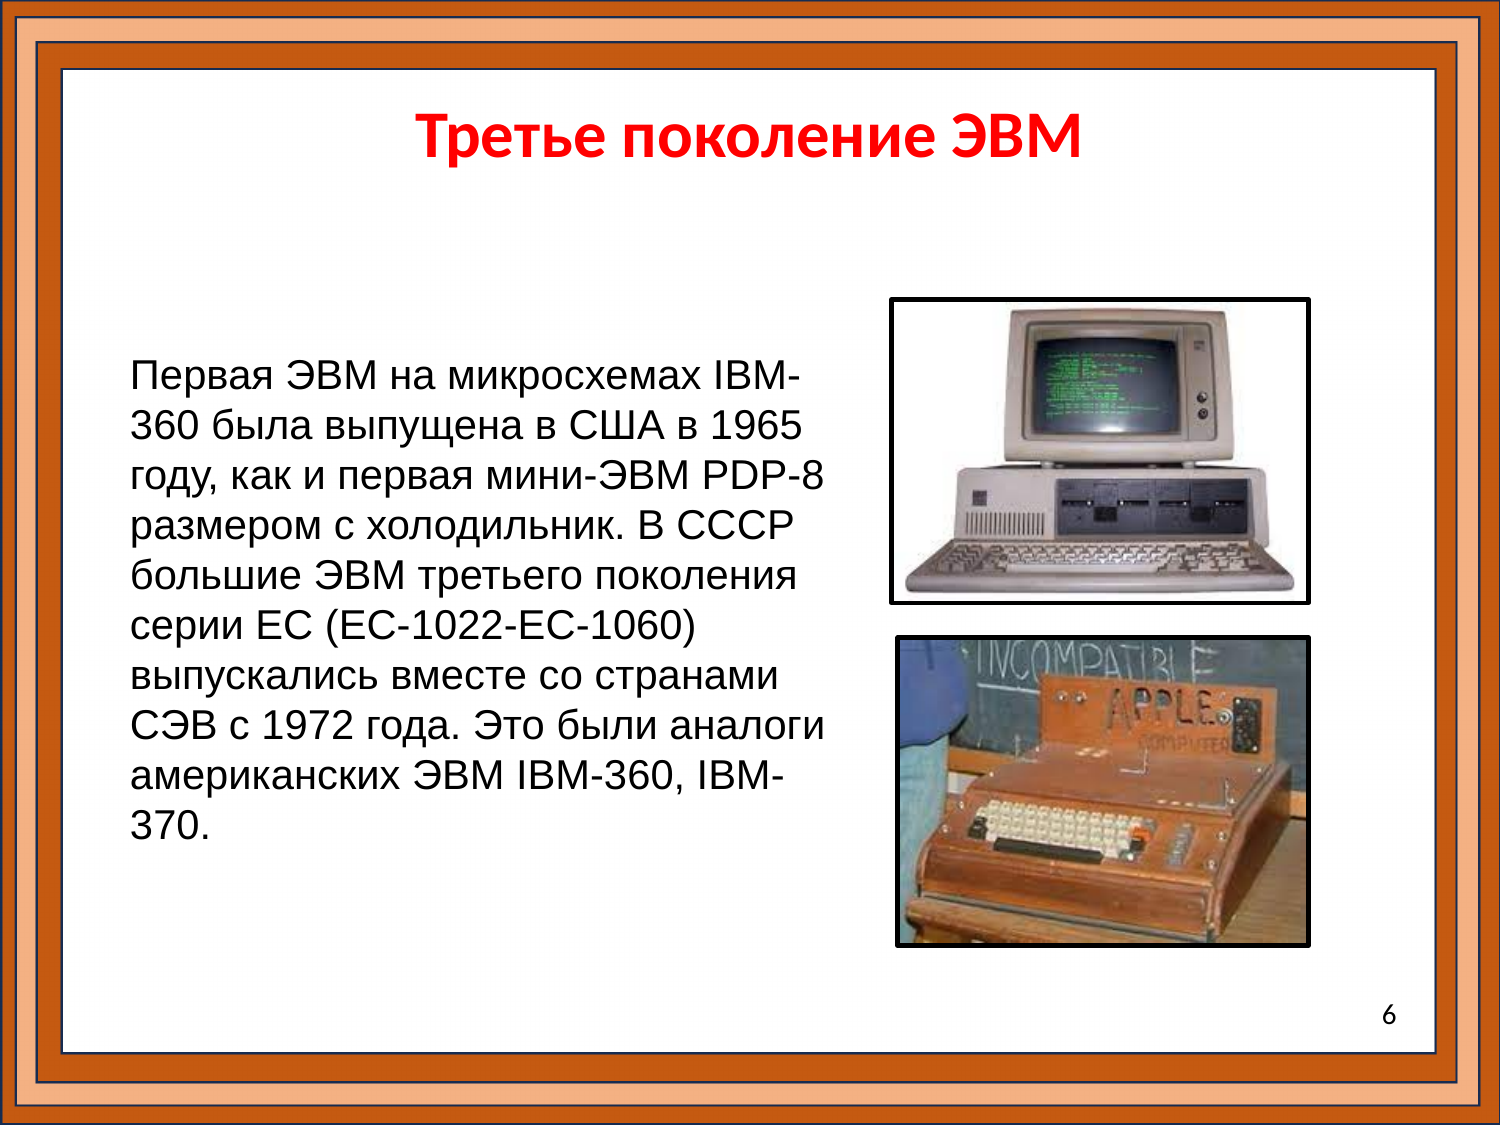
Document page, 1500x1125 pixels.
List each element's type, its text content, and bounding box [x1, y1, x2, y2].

text_box Первая ЭВМ на микросхемах IBM-360 была выпущена в США в 1965 году, как и первая мини-ЭВМ PDP-8 размером с холодильник. В СССР большие ЭВМ третьего поколения серии ЕС (ЕС-1022-ЕС-1060) выпускались вместе со странами СЭВ с 1972 года. Это были аналоги американских ЭВМ IBM-360, IBM-370. [115, 340, 866, 856]
slide_number 6 [1074, 982, 1412, 1043]
picture [0, 0, 1500, 1125]
text_box Третье поколение ЭВМ [88, 83, 1412, 178]
